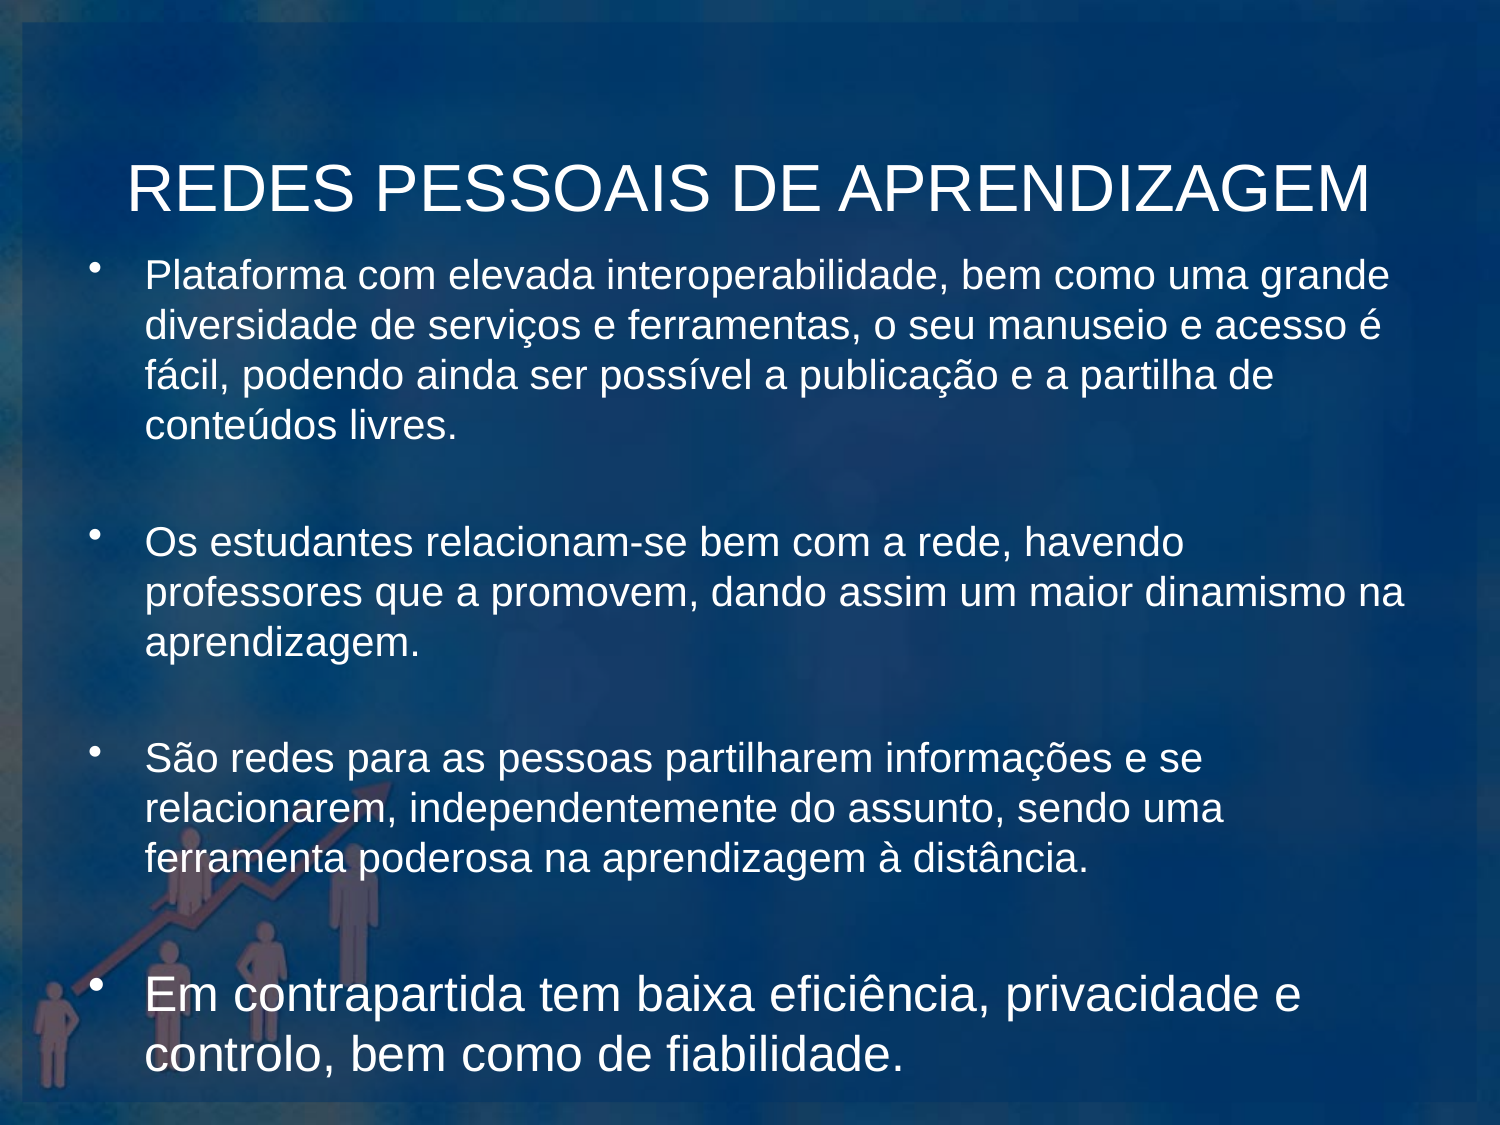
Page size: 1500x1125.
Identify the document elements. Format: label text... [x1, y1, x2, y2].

picture [0, 0, 1500, 1125]
list Plataforma com elevada interoperabilidade, bem como uma grande diversidade de serviços e ferramentas, o seu manuseio e acesso é fácil, podendo ainda ser possível a publicação e a partilha de conteúdos livres. Os estudantes relacionam-se bem com a rede, havendo professores que a promovem, dando assim um maior dinamismo na aprendizagem. São redes para as pessoas partilharem informações e se relacionarem, independentemente do assunto, sendo uma ferramenta poderosa na aprendizagem à distância. Em contrapartida tem baixa eficiência, privacidade e controlo, bem como de fiabilidade. [72, 239, 1423, 983]
title REDES PESSOAIS DE APRENDIZAGEM [74, 44, 1425, 233]
